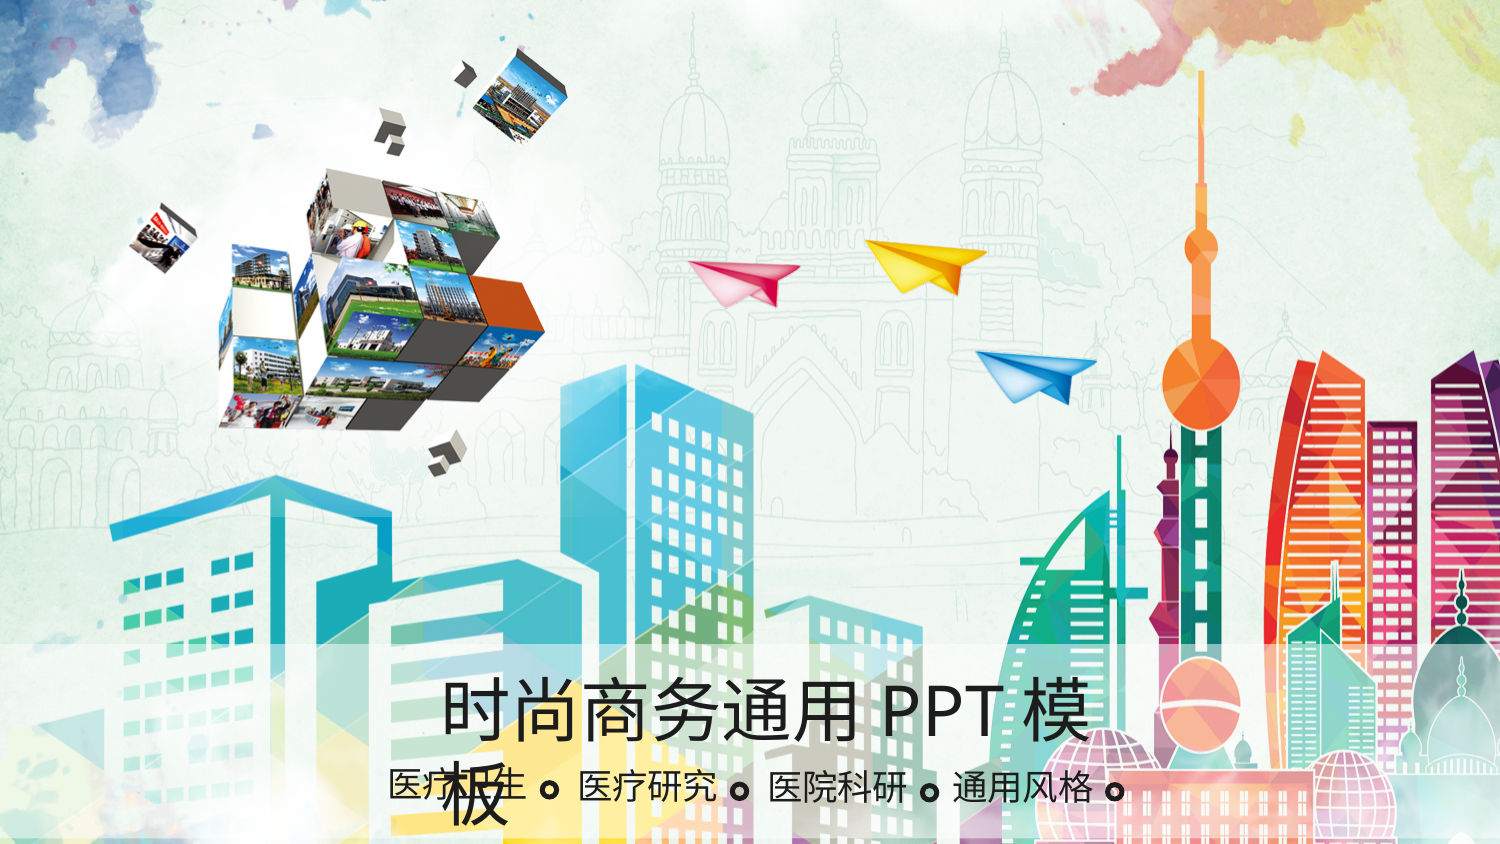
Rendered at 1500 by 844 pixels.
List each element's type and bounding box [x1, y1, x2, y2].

picture [0, 0, 1500, 844]
text_box [752, 757, 935, 817]
text_box [937, 756, 1125, 816]
text_box [372, 754, 560, 814]
text_box [562, 756, 750, 815]
